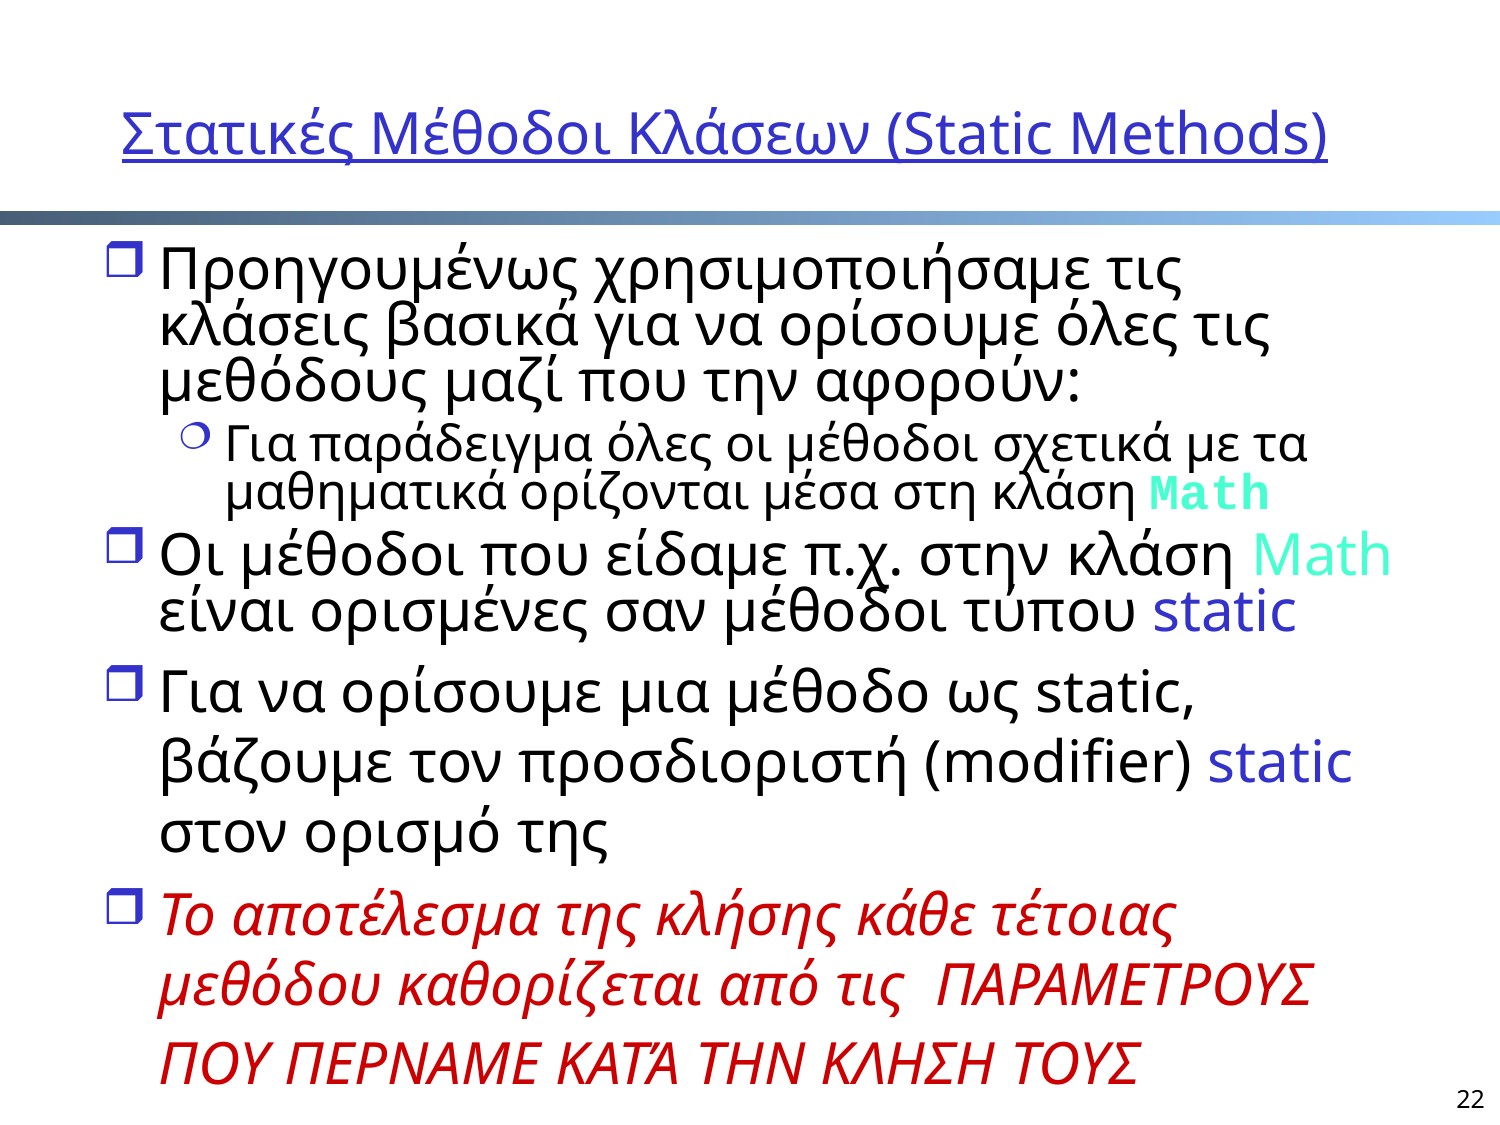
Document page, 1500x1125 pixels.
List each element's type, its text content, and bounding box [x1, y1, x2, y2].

slide_number 22 [1150, 1049, 1500, 1125]
text_box Στατικές Μέθοδοι Κλάσεων (Static Methods) [87, 37, 1363, 225]
text_box Προηγουμένως χρησιμοποιήσαμε τις κλάσεις βασικά για να ορίσουμε όλες τις μεθόδους μαζί που την αφορούν: Για παράδειγμα όλες οι μέθοδοι σχετικά με τα μαθηματικά ορίζονται μέσα στη κλάση Math Οι μέθοδοι που είδαμε π.χ. στην κλάση Math είναι ορισμένες σαν μέθοδοι τύπου static Για να ορίσουμε μια μέθοδο ως static, βάζουμε τον προσδιοριστή (modifier) static στον ορισμό της Το αποτέλεσμα της κλήσης κάθε τέτοιας μεθόδου καθορίζεται από τις ΠΑΡΑΜΕΤΡΟΥΣ ΠΟΥ ΠΕΡΝΑΜΕ ΚΑΤΆ ΤΗΝ ΚΛΗΣΗ ΤΟΥΣ Το αποτέλεσμα του καλέσματος κάθε τέτοιας μεθόδου στην ουσία καθορίζεται από τις ΠΑΡΑΜΕΤΡΟΥΣ ΠΟΥ ΠΕΡΝΑΜΕ ΚΑΤΆ ΤΗΝ ΚΛΗΣΗ ΤΟΥΣ [87, 237, 1413, 1100]
